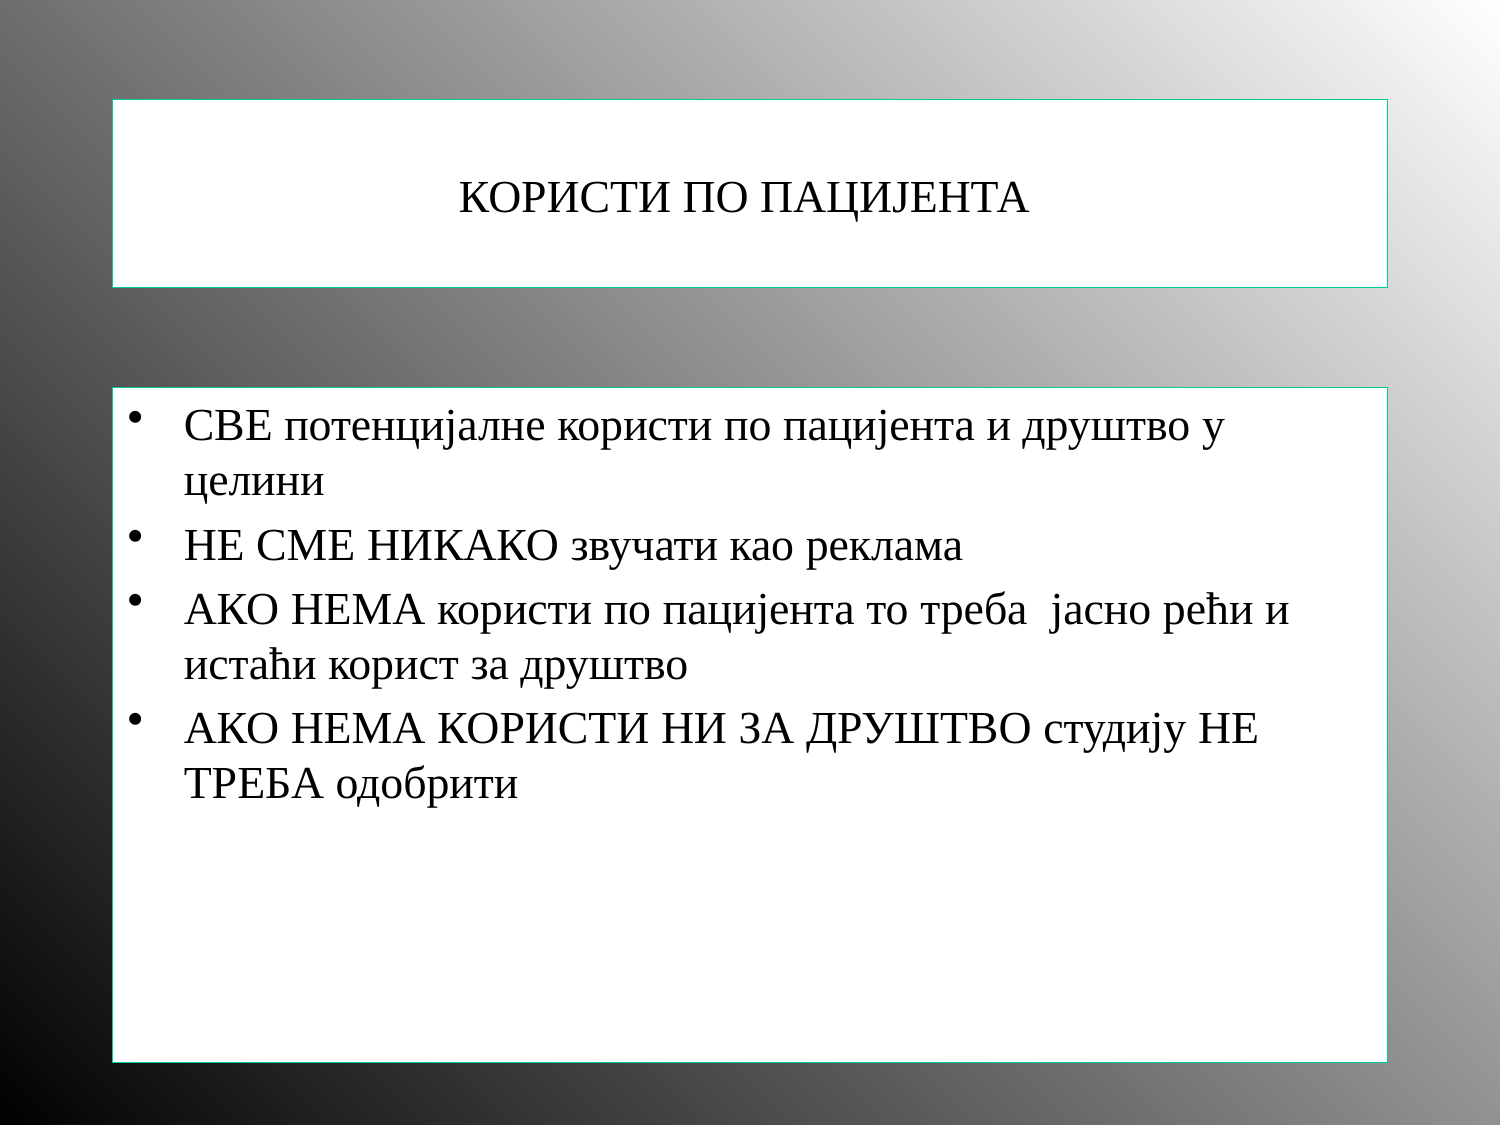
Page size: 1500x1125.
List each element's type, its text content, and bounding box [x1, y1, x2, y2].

title КОРИСТИ ПО ПАЦИЈЕНТА [112, 99, 1388, 288]
list СВЕ потенцијалне користи по пацијента и друштво у целини НЕ СМЕ НИКАКО звучати као реклама АКО НЕМА користи по пацијента то треба јасно рећи и истаћи корист за друштво АКО НЕМА КОРИСТИ НИ ЗА ДРУШТВО студију НЕ ТРЕБА одобрити [112, 387, 1388, 1063]
